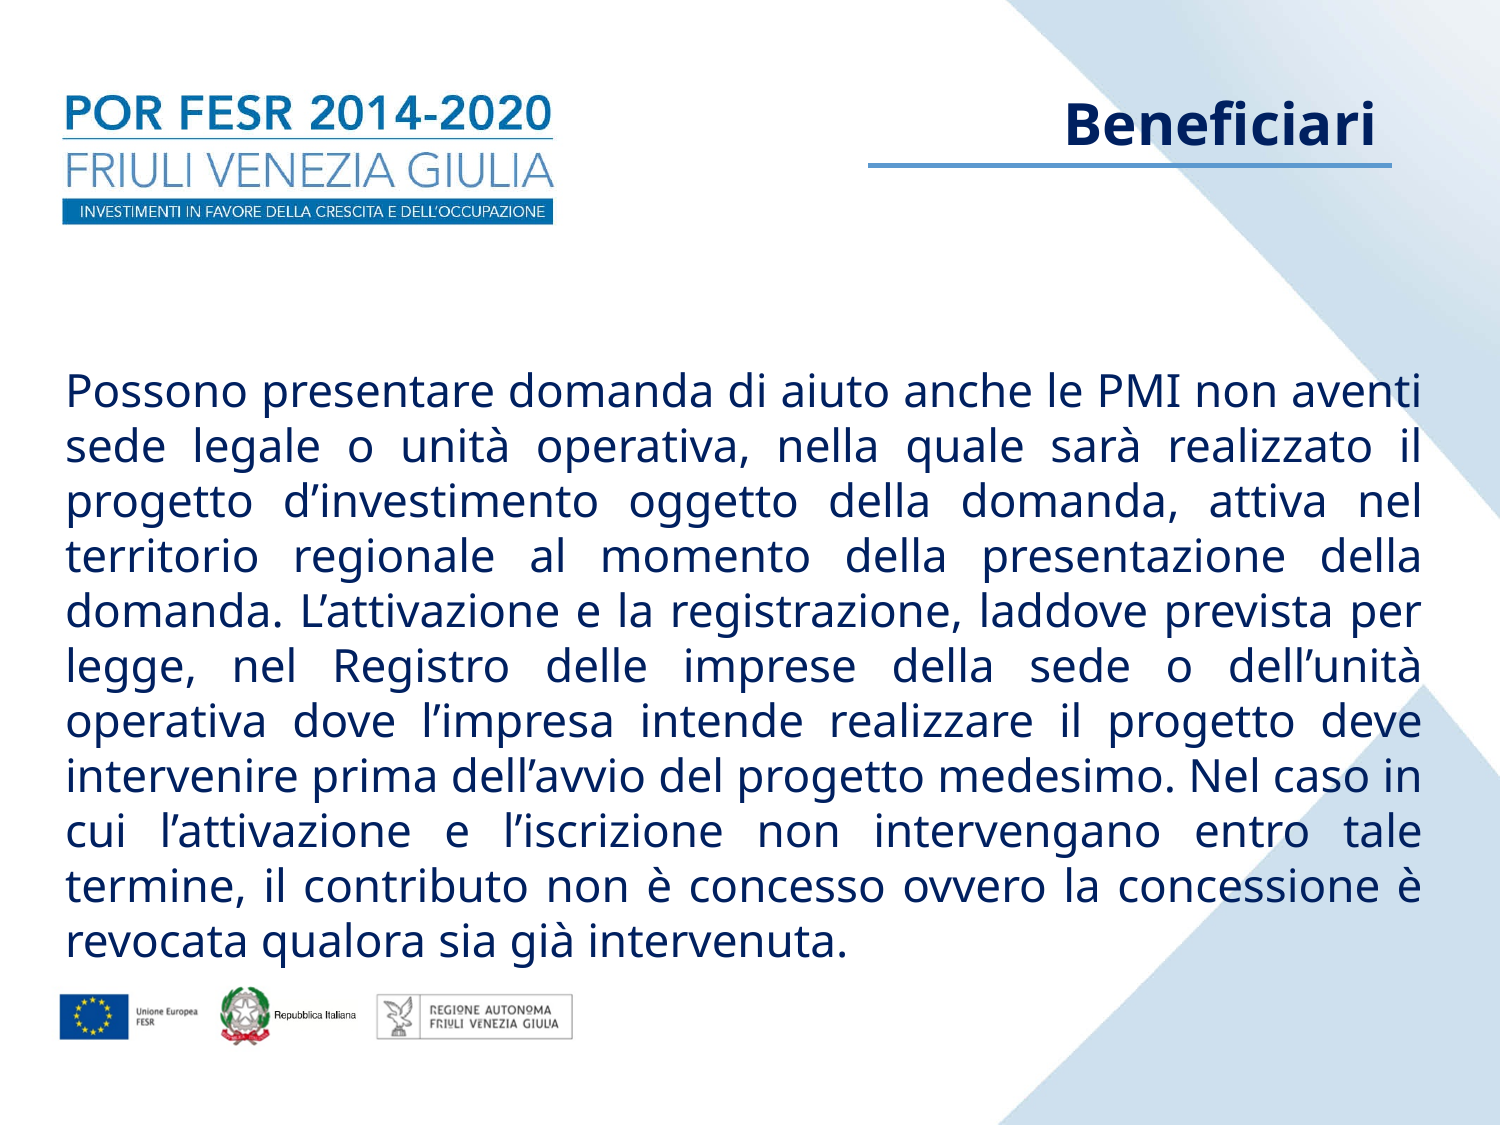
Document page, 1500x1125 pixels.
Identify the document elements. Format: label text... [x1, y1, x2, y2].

text_box Beneficiari [756, 79, 1393, 165]
picture [0, 0, 1500, 1125]
text_box Possono presentare domanda di aiuto anche le PMI non aventi sede legale o unità operativa, nella quale sarà realizzato il progetto d’investimento oggetto della domanda, attiva nel territorio regionale al momento della presentazione della domanda. L’attivazione e la registrazione, laddove prevista per legge, nel Registro delle imprese della sede o dell’unità operativa dove l’impresa intende realizzare il progetto deve intervenire prima dell’avvio del progetto medesimo. Nel caso in cui l’attivazione e l’iscrizione non intervengano entro tale termine, il contributo non è concesso ovvero la concessione è revocata qualora sia già intervenuta. [64, 361, 1424, 858]
